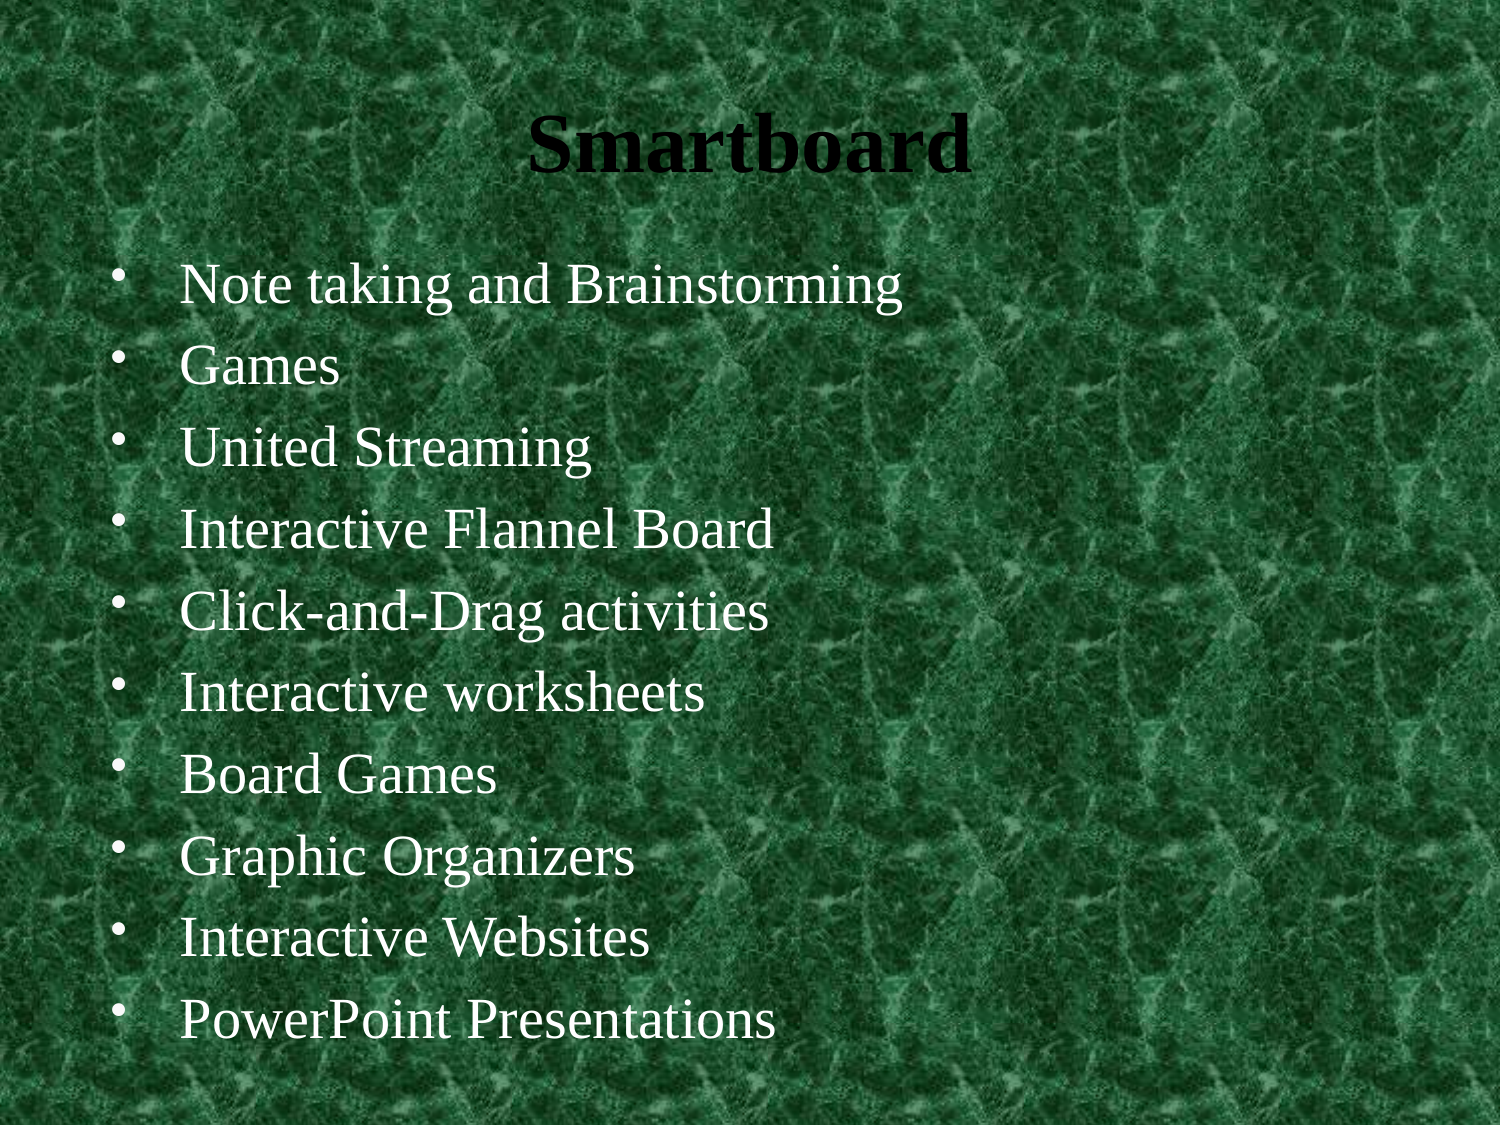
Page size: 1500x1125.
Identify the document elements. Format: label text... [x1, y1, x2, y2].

list Note taking and Brainstorming Games United Streaming Interactive Flannel Board Click-and-Drag activities Interactive worksheets Board Games Graphic Organizers Interactive Websites PowerPoint Presentations [74, 237, 1426, 1011]
picture [0, 0, 1500, 1125]
title Smartboard [75, 45, 1425, 233]
